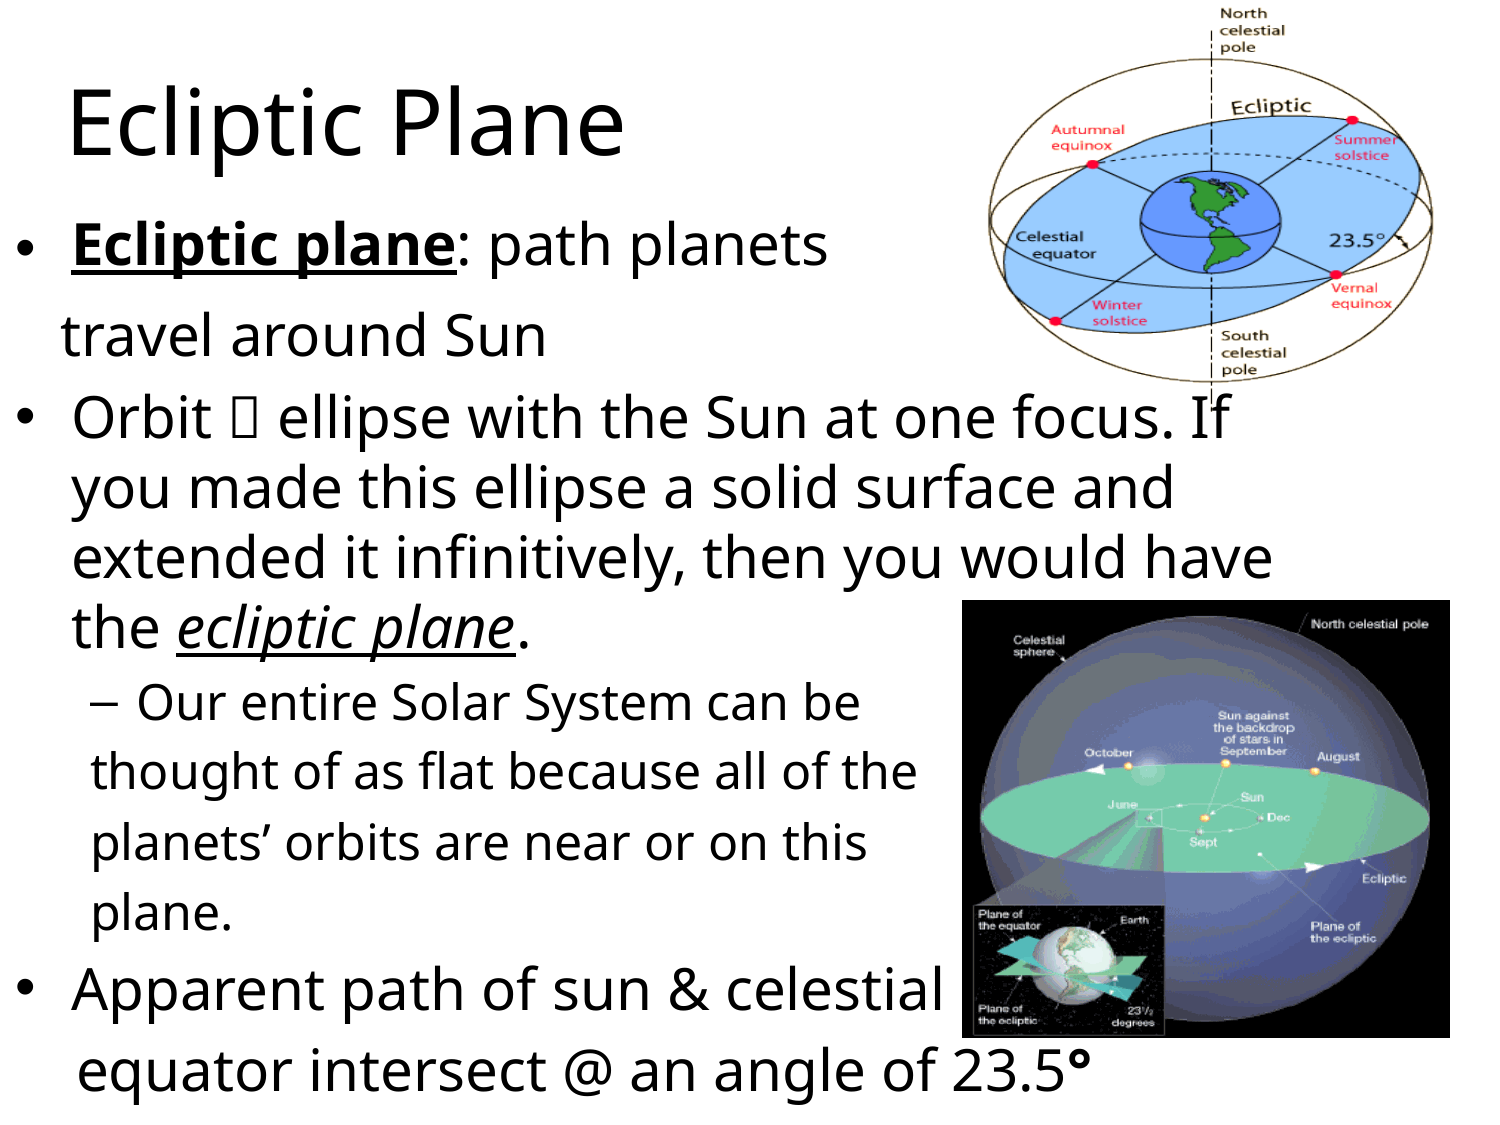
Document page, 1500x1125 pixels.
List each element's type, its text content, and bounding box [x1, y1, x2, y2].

title Ecliptic Plane [50, 24, 969, 200]
list Ecliptic plane: path planets travel around Sun Orbit  ellipse with the Sun at one focus. If you made this ellipse a solid surface and extended it infinitively, then you would have the ecliptic plane. Our entire Solar System can be thought of as flat because all of the planets’ orbits are near or on this plane. Apparent path of sun & celestial equator intersect @ an angle of 23.5° [0, 200, 1350, 1125]
picture [962, 599, 1451, 1038]
picture [974, 0, 1441, 413]
